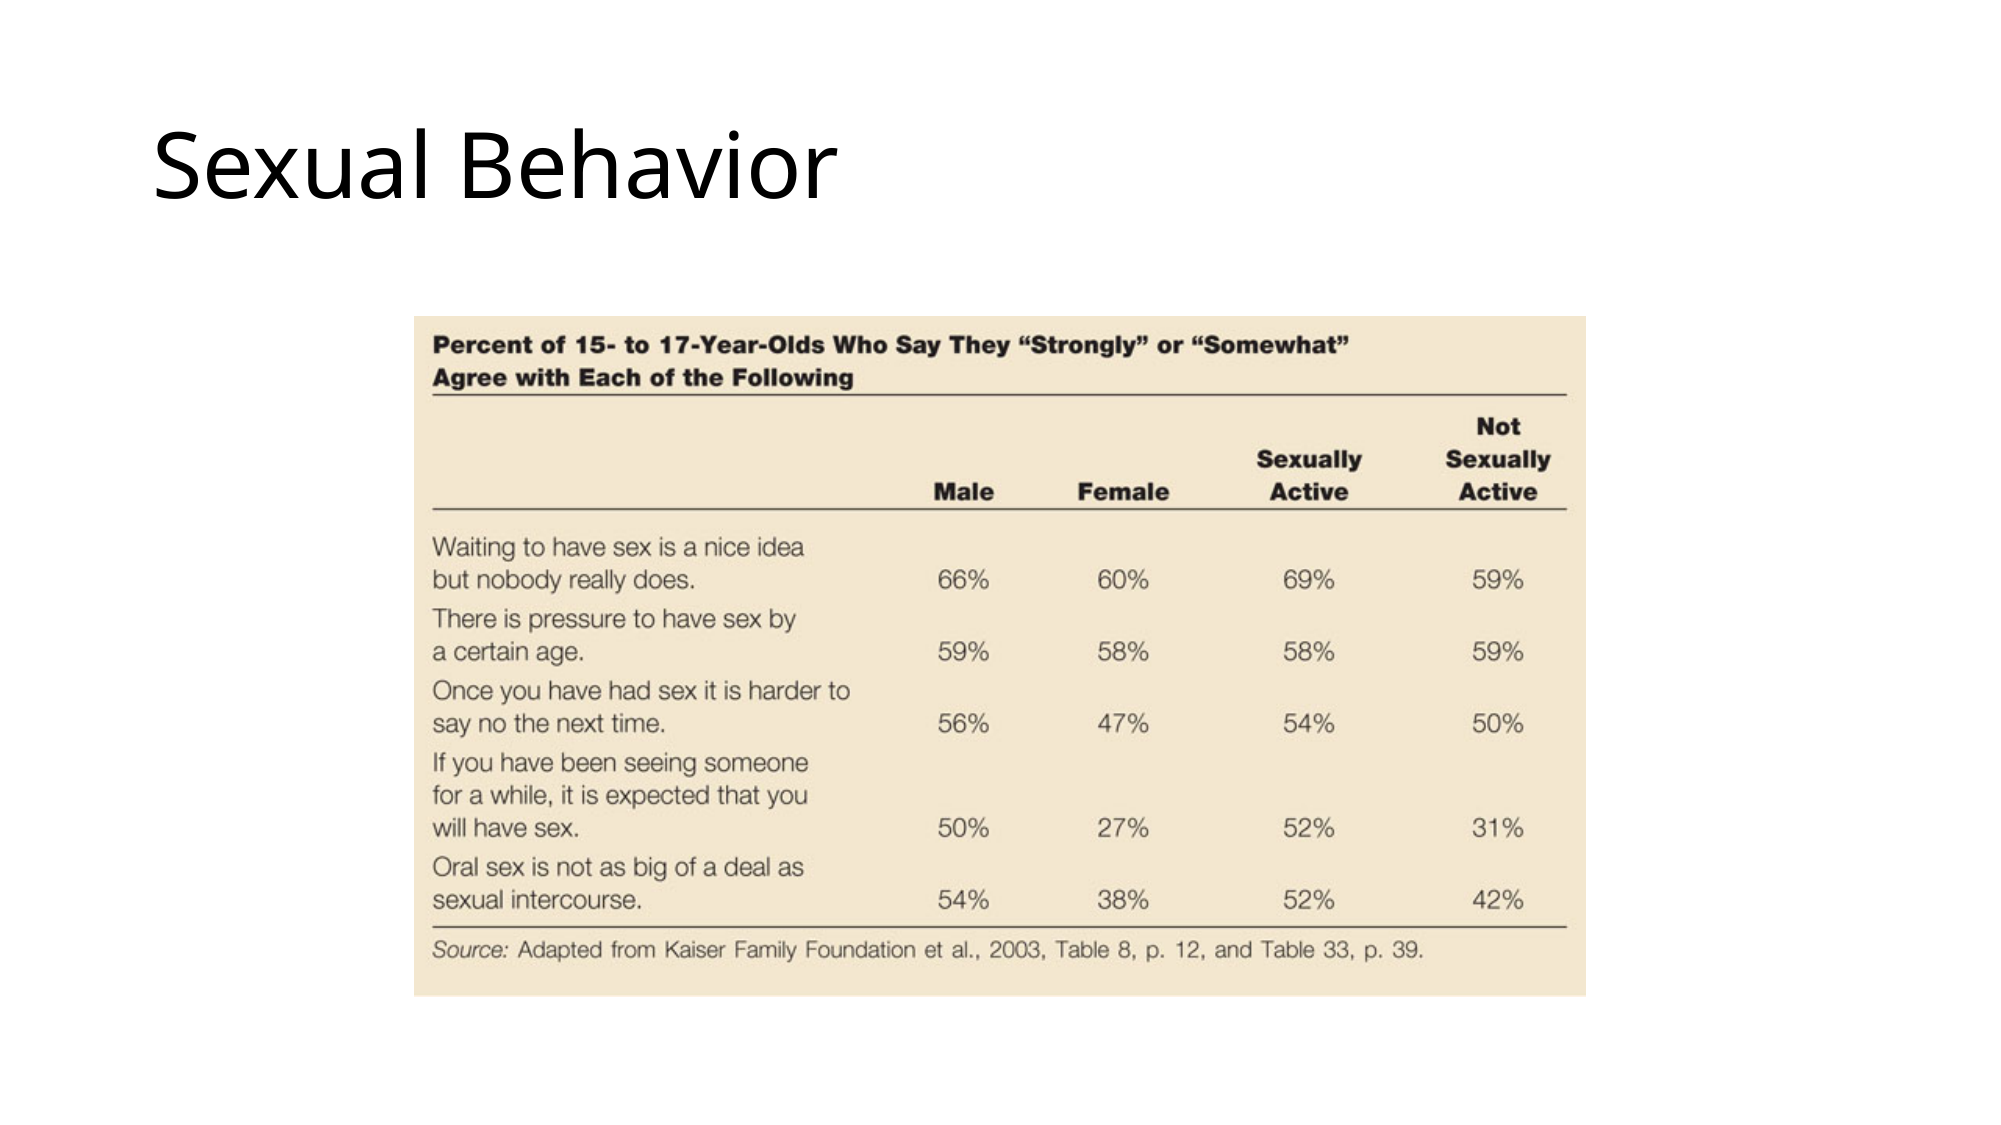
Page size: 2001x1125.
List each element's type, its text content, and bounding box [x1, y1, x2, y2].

title Sexual Behavior [137, 59, 1863, 278]
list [413, 316, 1586, 997]
